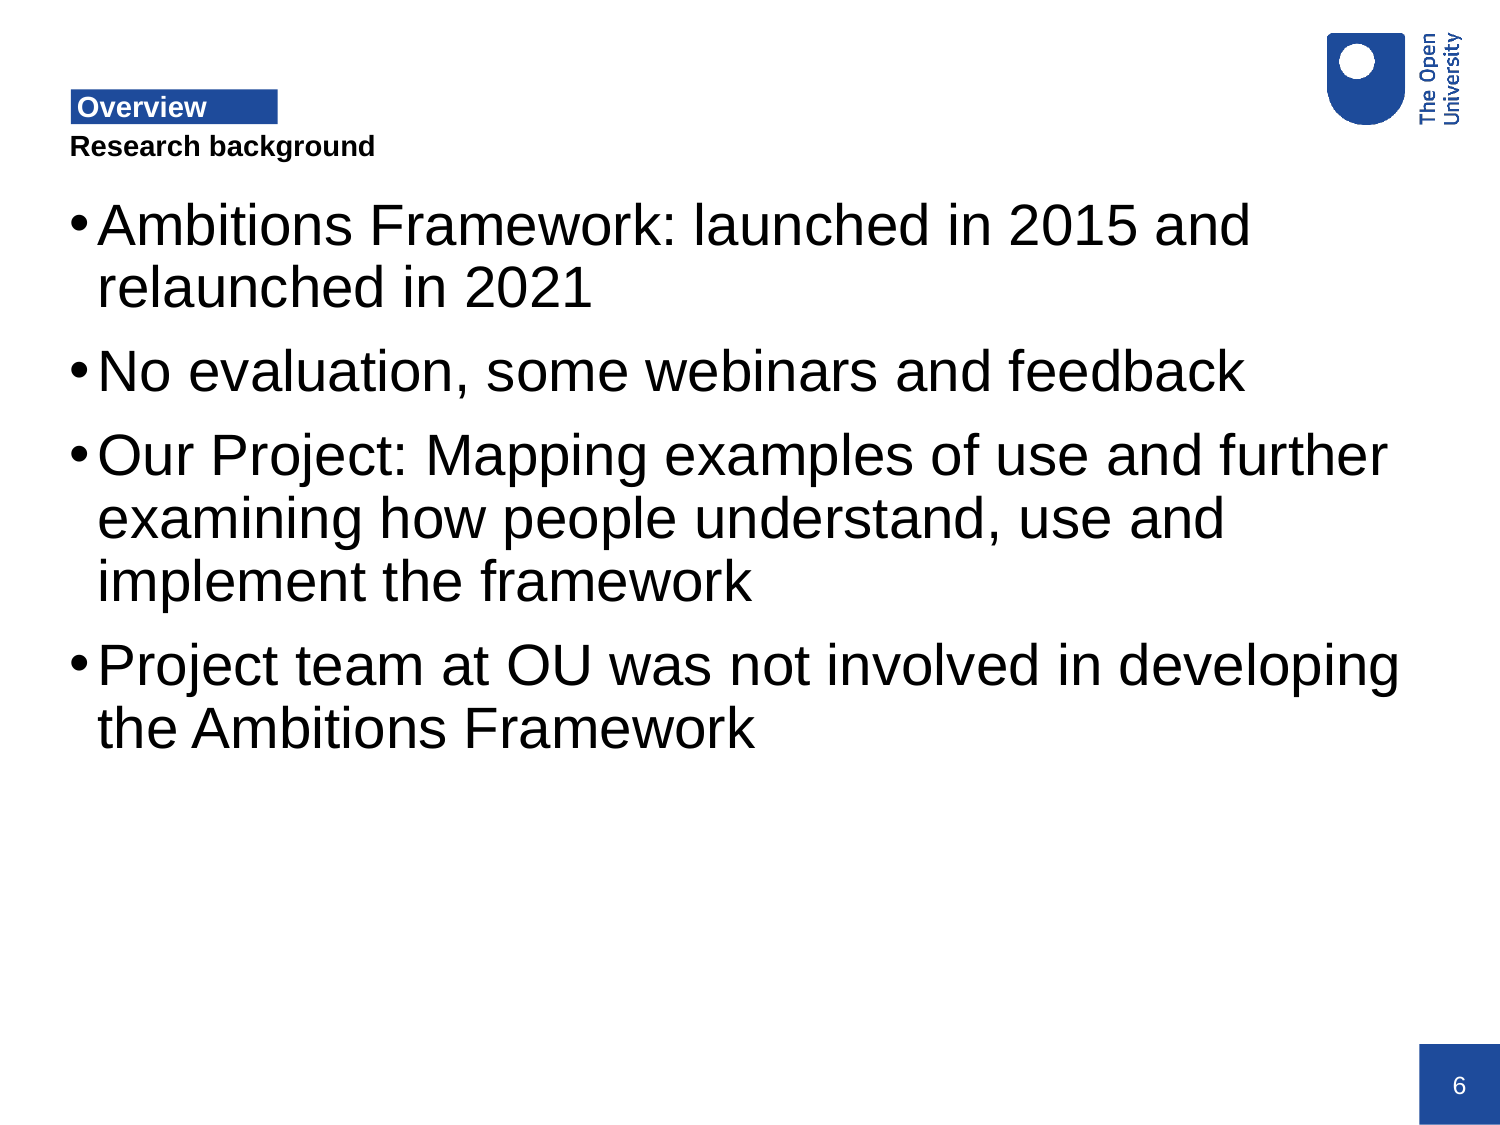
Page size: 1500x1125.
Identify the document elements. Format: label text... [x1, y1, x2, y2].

list Ambitions Framework: launched in 2015 and relaunched in 2021 No evaluation, some webinars and feedback Our Project: Mapping examples of use and further examining how people understand, use and implement the framework Project team at OU was not involved in developing the Ambitions Framework [63, 188, 1420, 1045]
list Research background [63, 124, 1281, 167]
picture [1327, 32, 1462, 125]
title Overview [70, 89, 278, 124]
